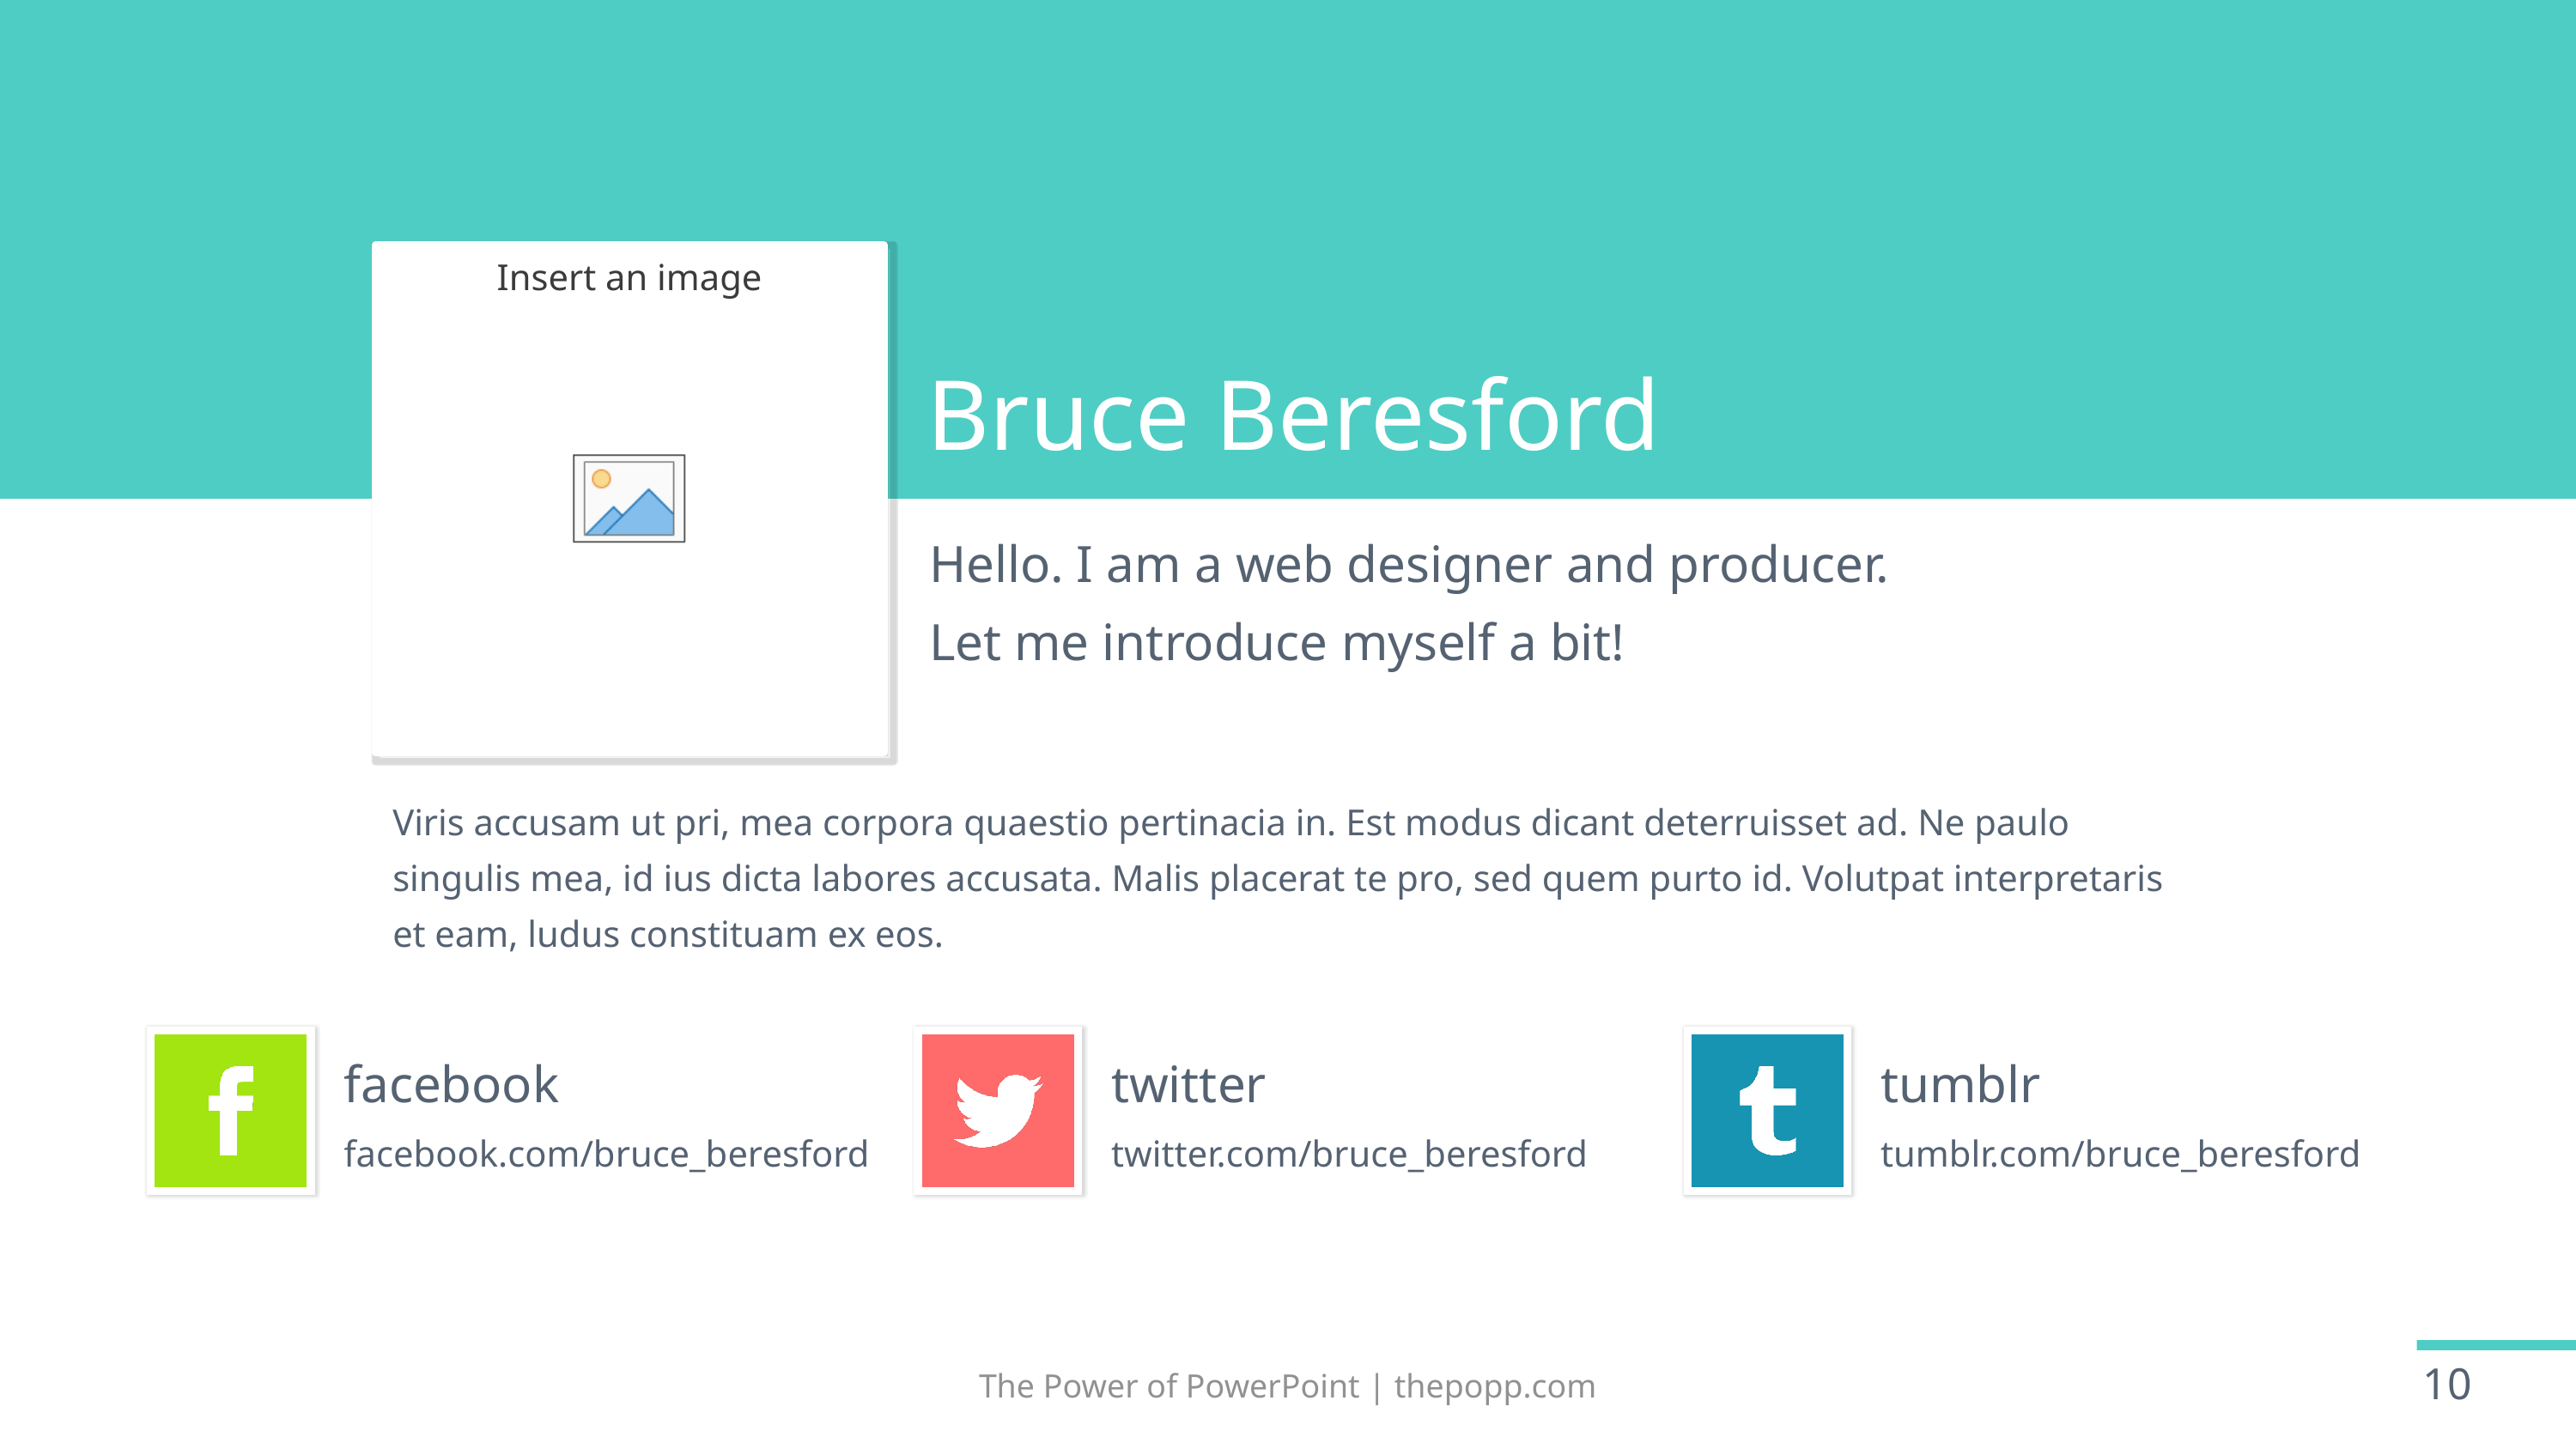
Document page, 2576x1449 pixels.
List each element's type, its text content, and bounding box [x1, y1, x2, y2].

list tumblr.com/bruce_beresford [1868, 1136, 2432, 1192]
picture [1722, 1066, 1813, 1155]
list facebook [331, 1030, 895, 1136]
picture [380, 248, 880, 749]
footer The Power of PowerPoint | thepopp.com [853, 1349, 1723, 1427]
picture [953, 1066, 1043, 1155]
list facebook.com/bruce_beresford [331, 1136, 895, 1192]
list Bruce Beresford [914, 304, 2212, 476]
list tumblr [1868, 1030, 2432, 1136]
list Viris accusam ut pri, mea corpora quaestio pertinacia in. Est modus dicant deterruisset ad. Ne paulo singulis mea, id ius dicta labores accusata. Malis placerat te pro, sed quem purto id. Volutpat interpretaris et eam, ludus constituam ex eos. [380, 780, 2215, 995]
list twitter [1098, 1030, 1662, 1136]
list twitter.com/bruce_beresford [1098, 1136, 1662, 1192]
list Hello. I am a web designer and producer. Let me introduce myself a bit! [916, 508, 2215, 697]
picture [186, 1066, 276, 1155]
slide_number 10 [2409, 1351, 2576, 1421]
